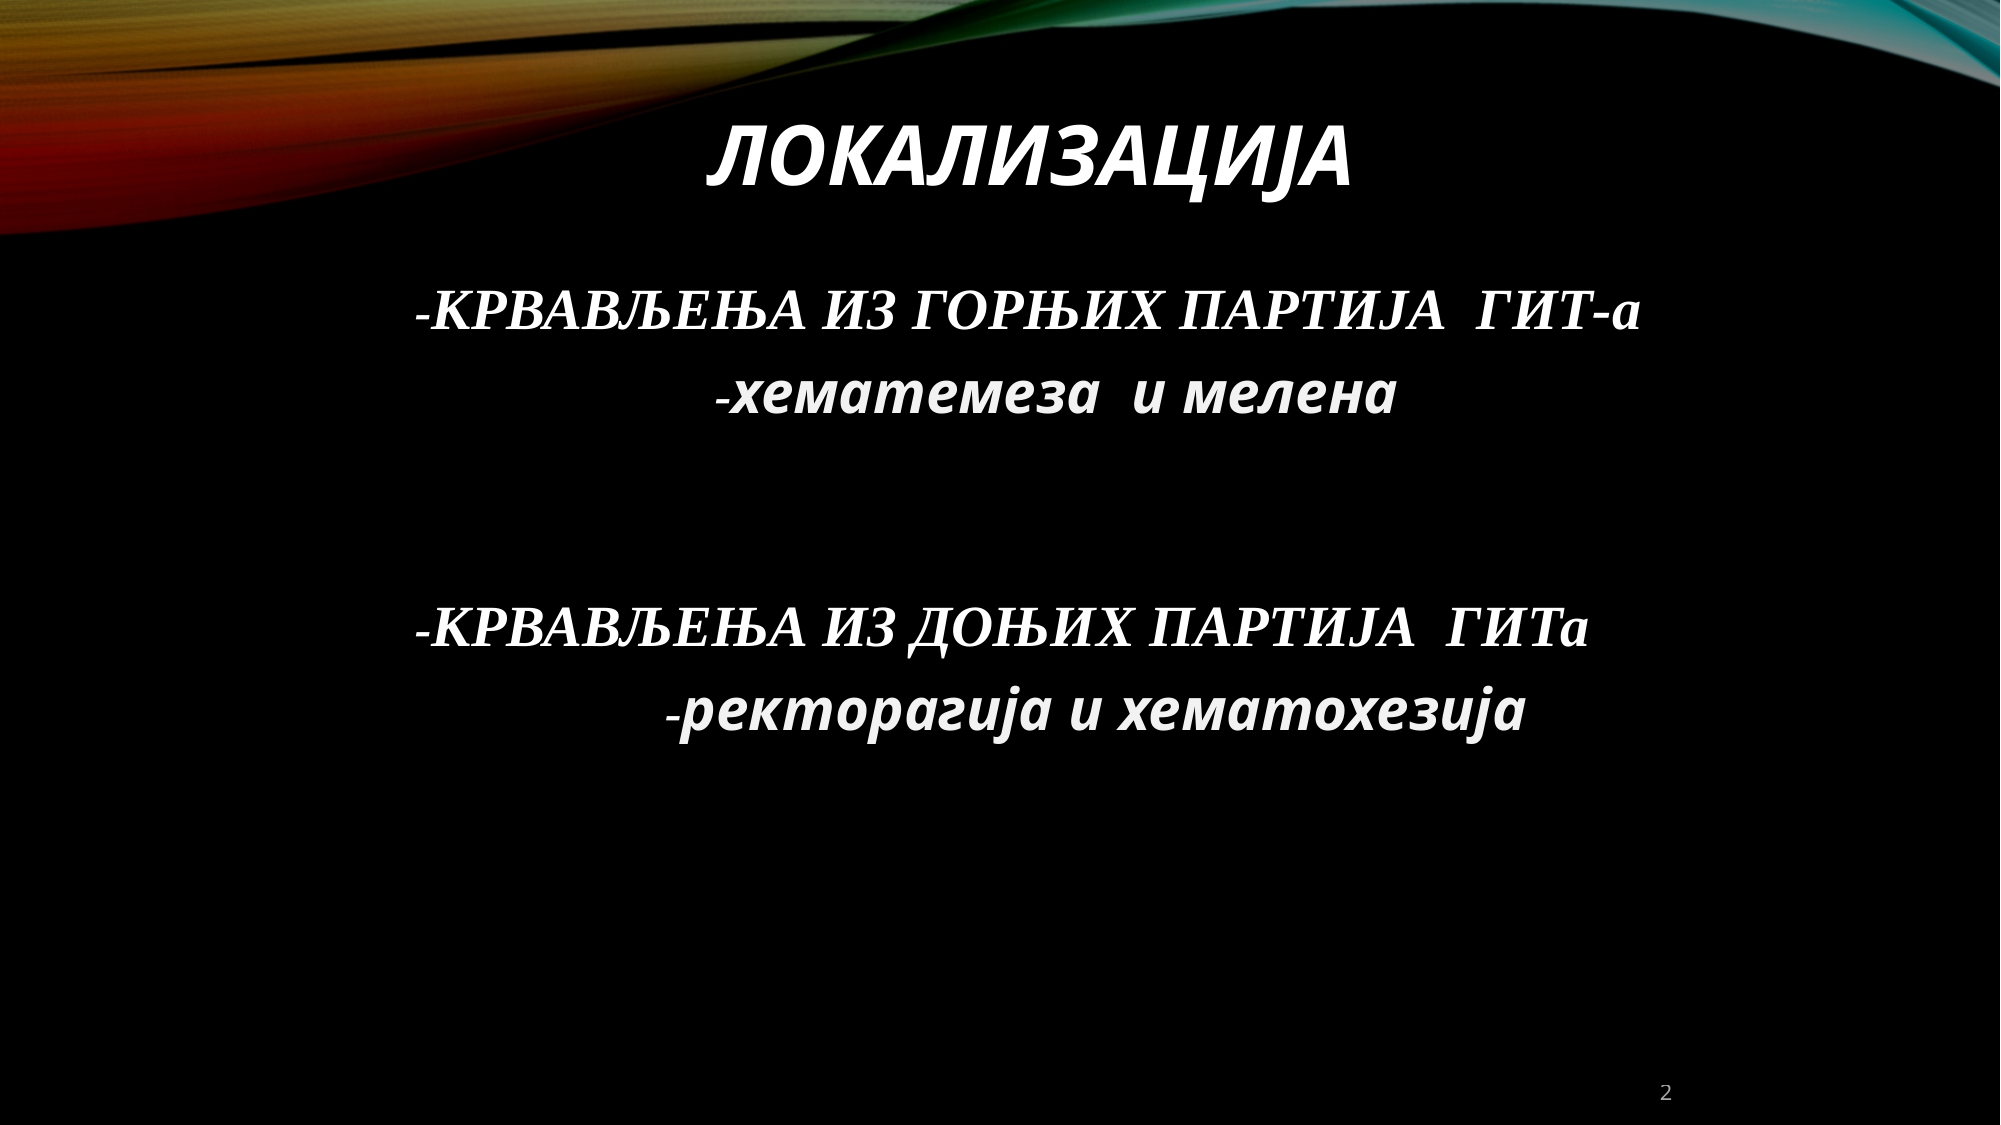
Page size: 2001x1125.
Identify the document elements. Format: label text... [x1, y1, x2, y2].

picture [0, 0, 2000, 237]
slide_number 2 [1543, 1073, 1688, 1115]
list ЛОКАЛИЗАЦИЈА -КРВАВЉЕЊА ИЗ ГОРЊИХ ПАРТИЈА ГИТ-а -хематемеза и мелена -КРВАВЉЕЊА ИЗ ДОЊИХ ПАРТИЈА ГИТа -ректорагија и хематохезија [249, 105, 1750, 1055]
